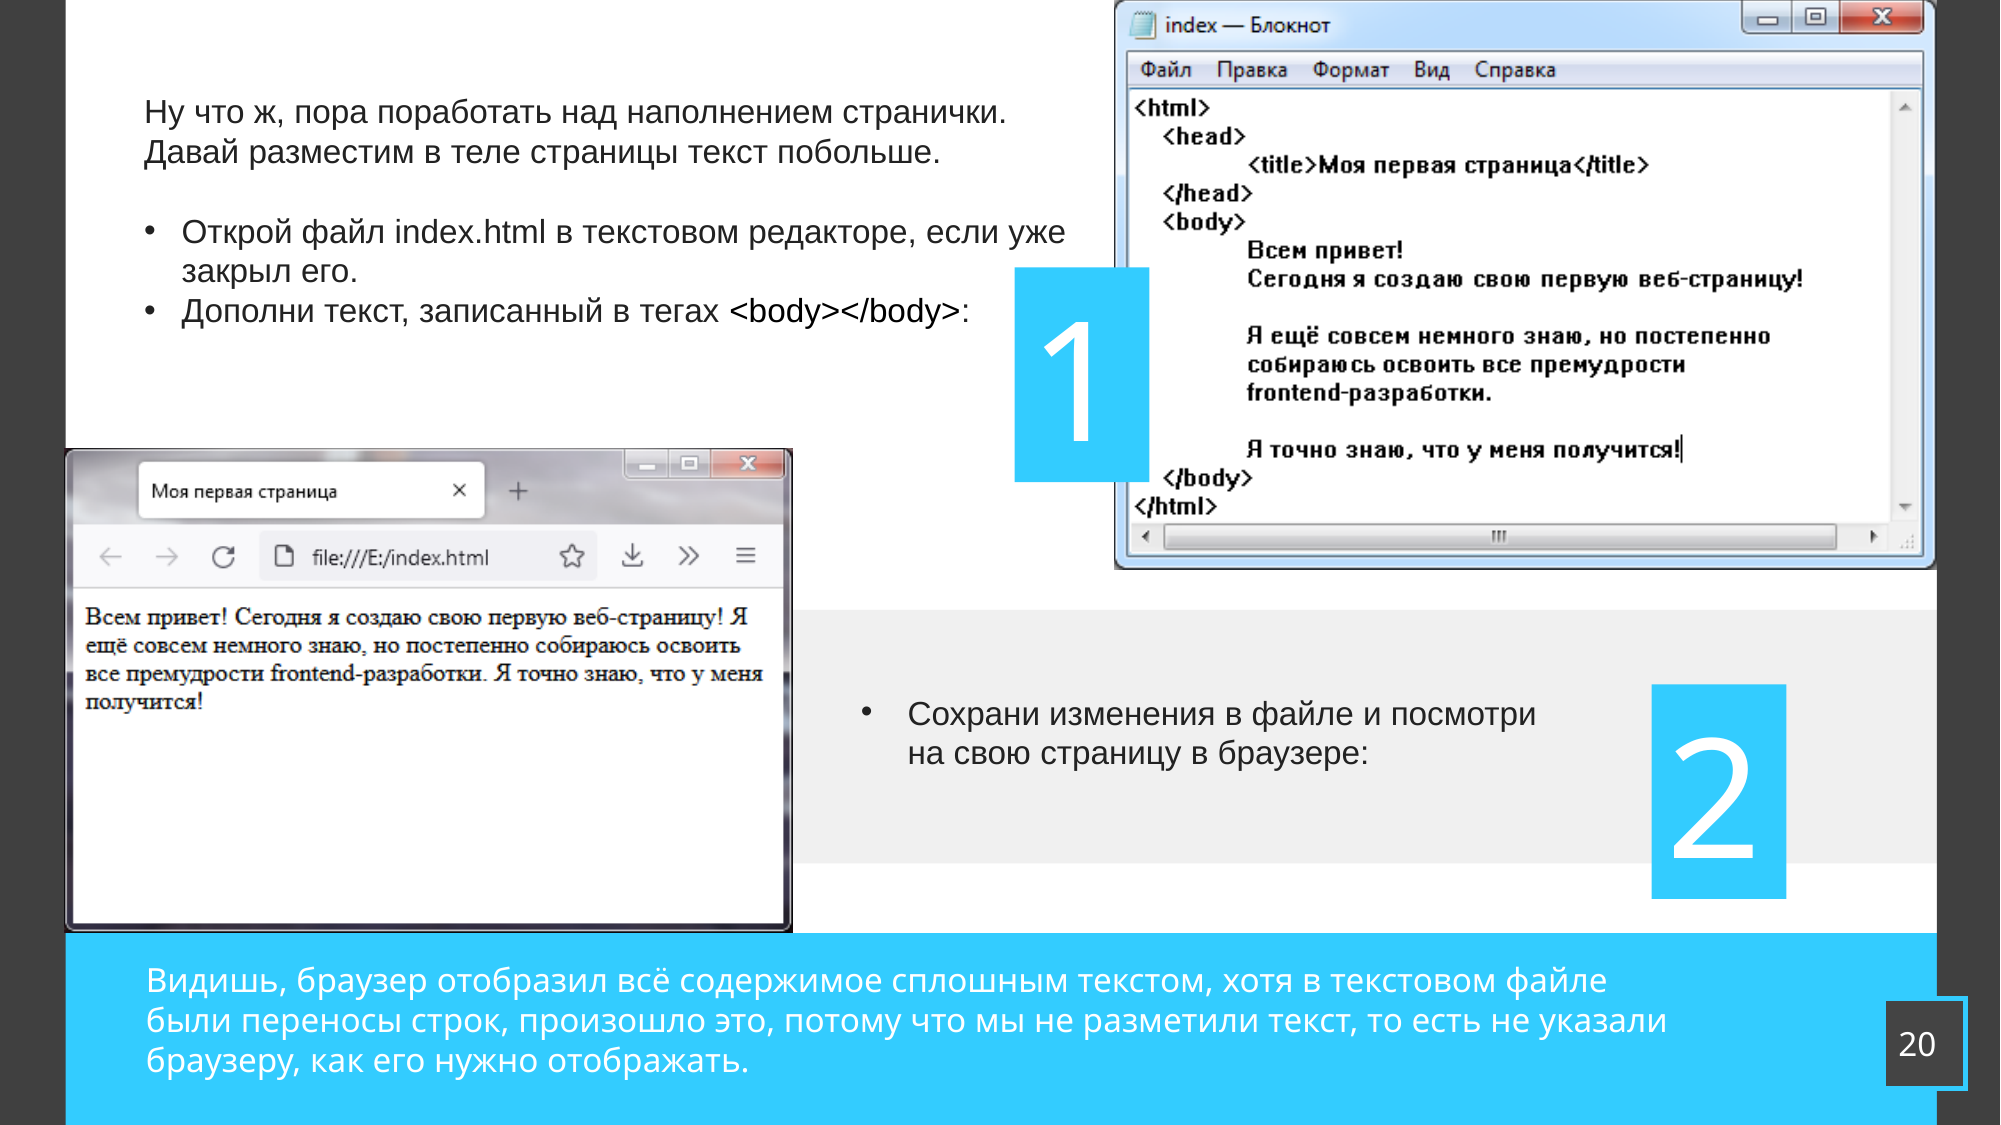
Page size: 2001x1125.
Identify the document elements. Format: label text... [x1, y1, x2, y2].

text_box [1936, 0, 2000, 1125]
text_box [67, 932, 1936, 1125]
picture [64, 448, 793, 933]
text_box [793, 609, 1936, 864]
text_box 1 [1014, 267, 1114, 483]
text_box 20 [1883, 1015, 1966, 1071]
text_box Видишь, браузер отобразил всё содержимое сплошным текстом, хотя в текстовом файле были переносы строк, произошло это, потому что мы не разметили текст, то есть не указали браузеру, как его нужно отображать. [131, 951, 1708, 1087]
text_box [1883, 998, 1967, 1089]
text_box [0, 0, 67, 1125]
list Ну что ж, пора поработать над наполнением странички. Давай разместим в теле страницы текст побольше. Открой файл index.html в текстовом редакторе, если уже закрыл его. Дополни текст, записанный в тегах <body></body>: [144, 0, 1114, 555]
text_box Сохрани изменения в файле и посмотри на свою страницу в браузере: [846, 684, 1585, 779]
text_box 2 [1651, 684, 1787, 899]
picture [1114, 0, 1937, 570]
